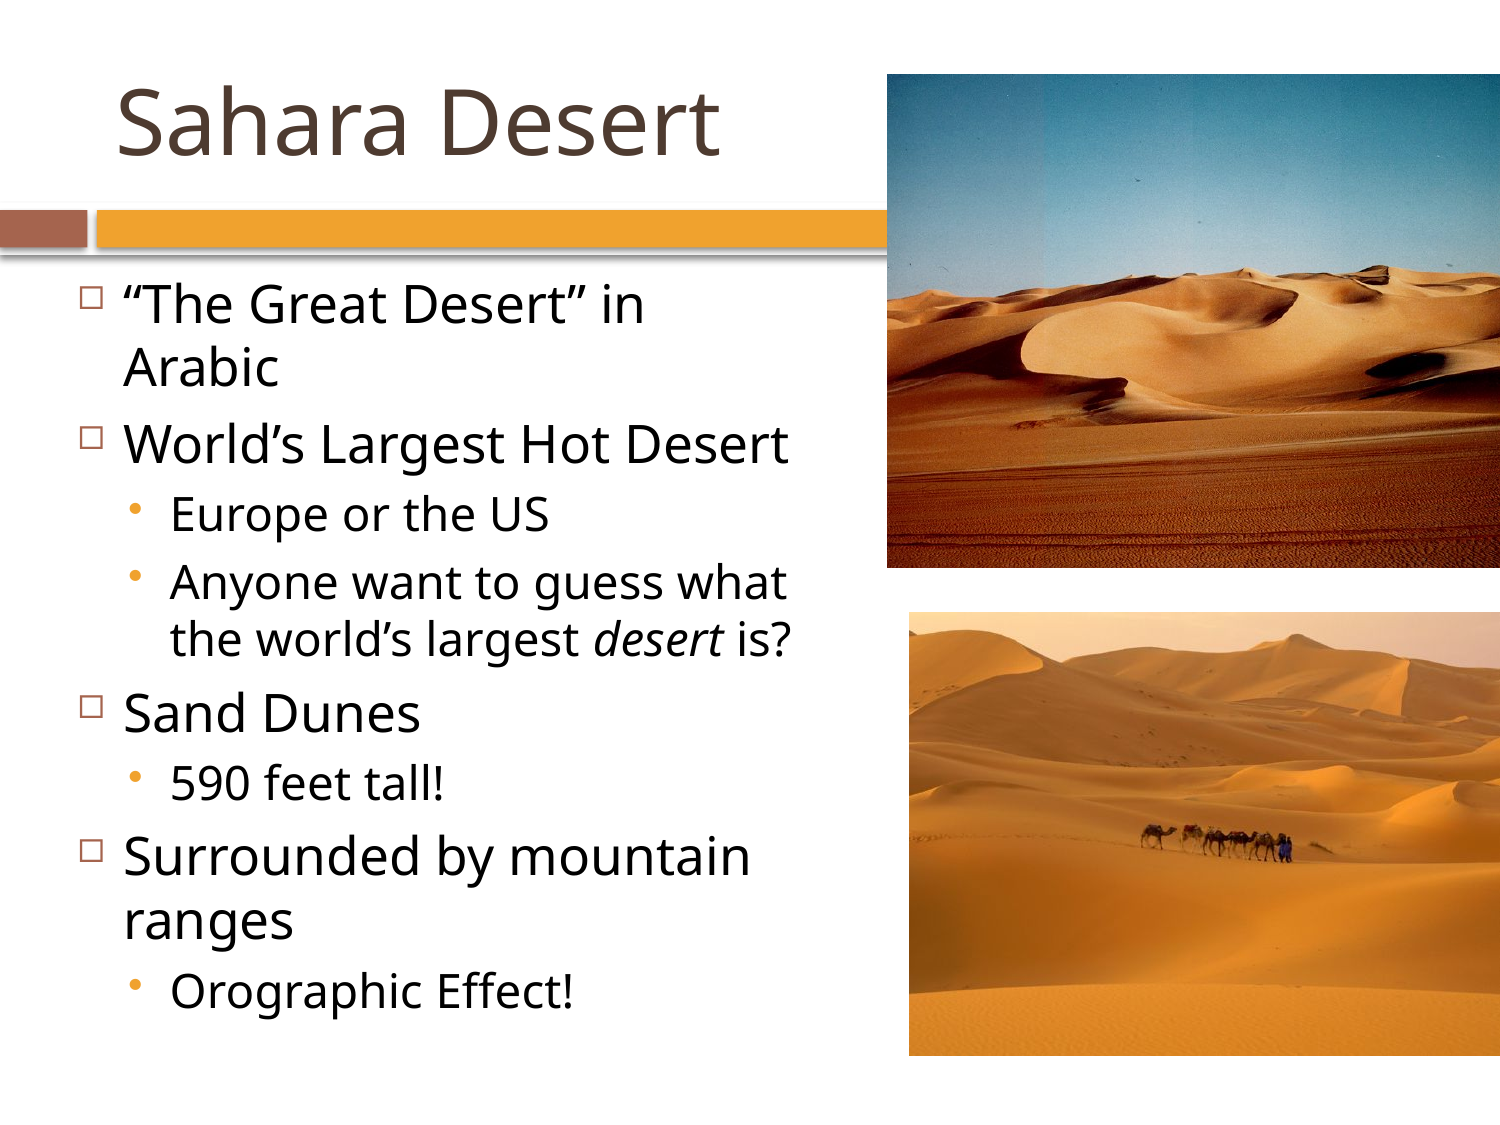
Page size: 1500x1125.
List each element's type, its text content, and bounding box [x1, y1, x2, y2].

list “The Great Desert” in Arabic World’s Largest Hot Desert Europe or the US Anyone want to guess what the world’s largest desert is? Sand Dunes 590 feet tall! Surrounded by mountain ranges Orographic Effect! [62, 262, 813, 1125]
title Sahara Desert [100, 37, 1438, 200]
picture [887, 74, 1500, 568]
picture [909, 612, 1500, 1057]
